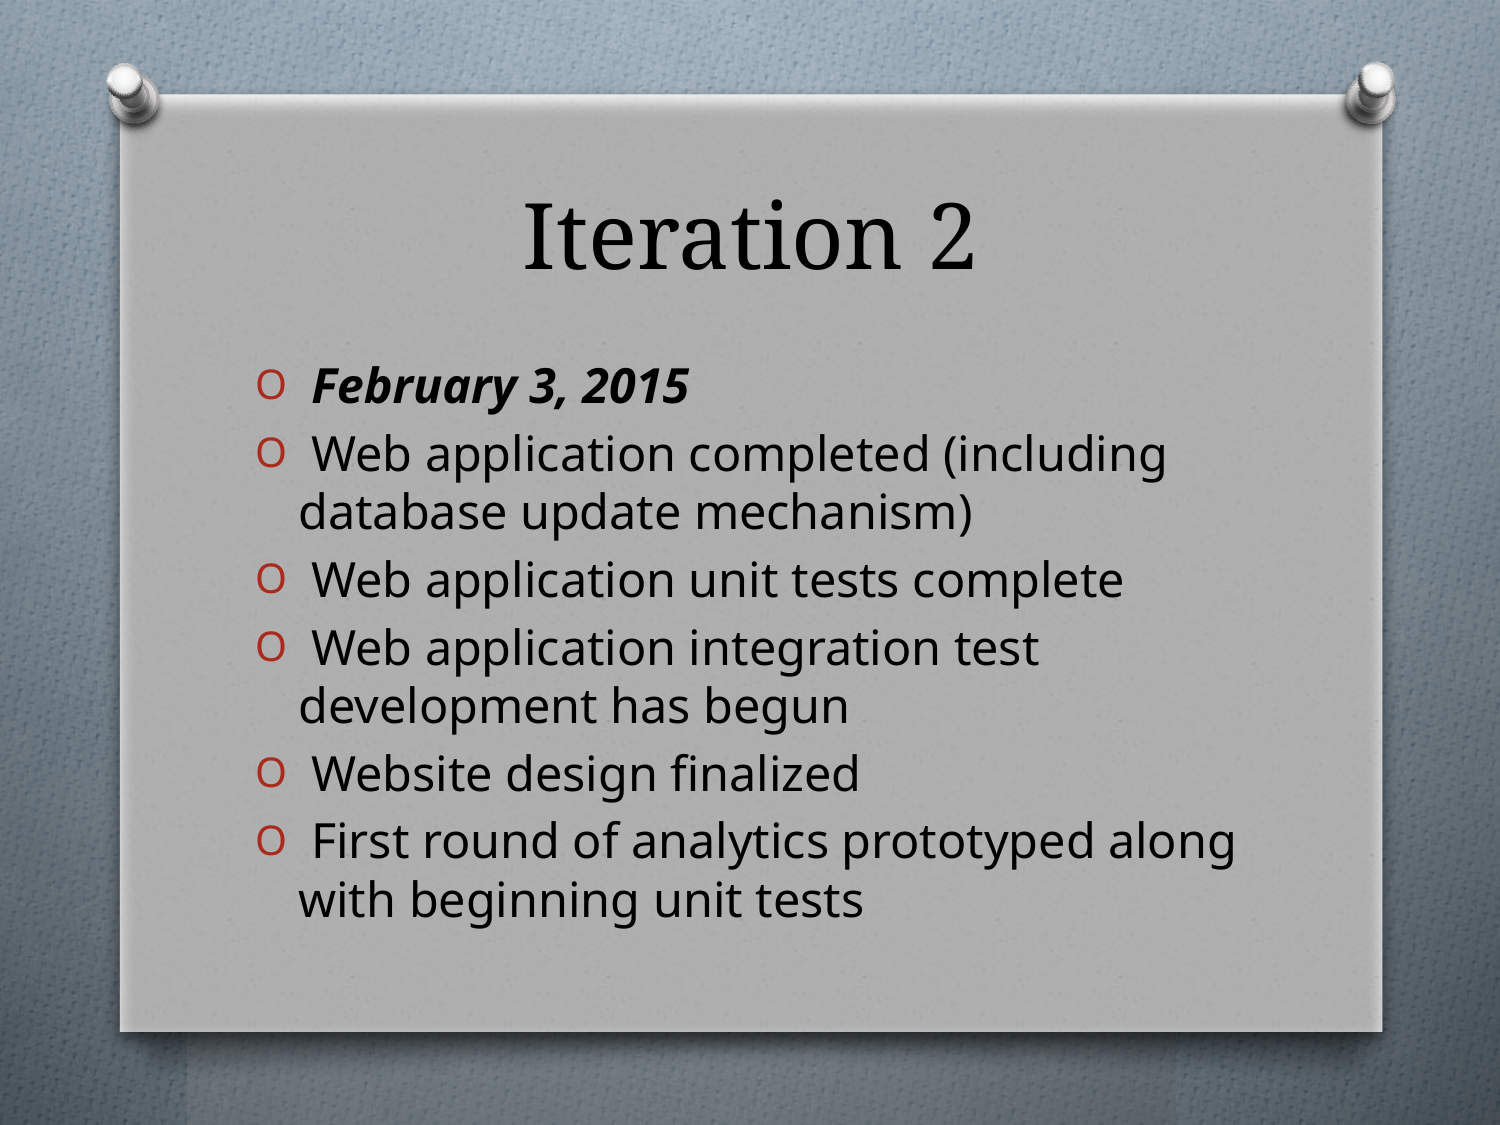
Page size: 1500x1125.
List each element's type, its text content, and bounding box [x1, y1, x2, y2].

picture [75, 29, 198, 153]
picture [1317, 35, 1439, 156]
title Iteration 2 [179, 134, 1323, 332]
list February 3, 2015 Web application completed (including database update mechanism) Web application unit tests complete Web application integration test development has begun Website design finalized First round of analytics prototyped along with beginning unit tests [240, 347, 1257, 939]
